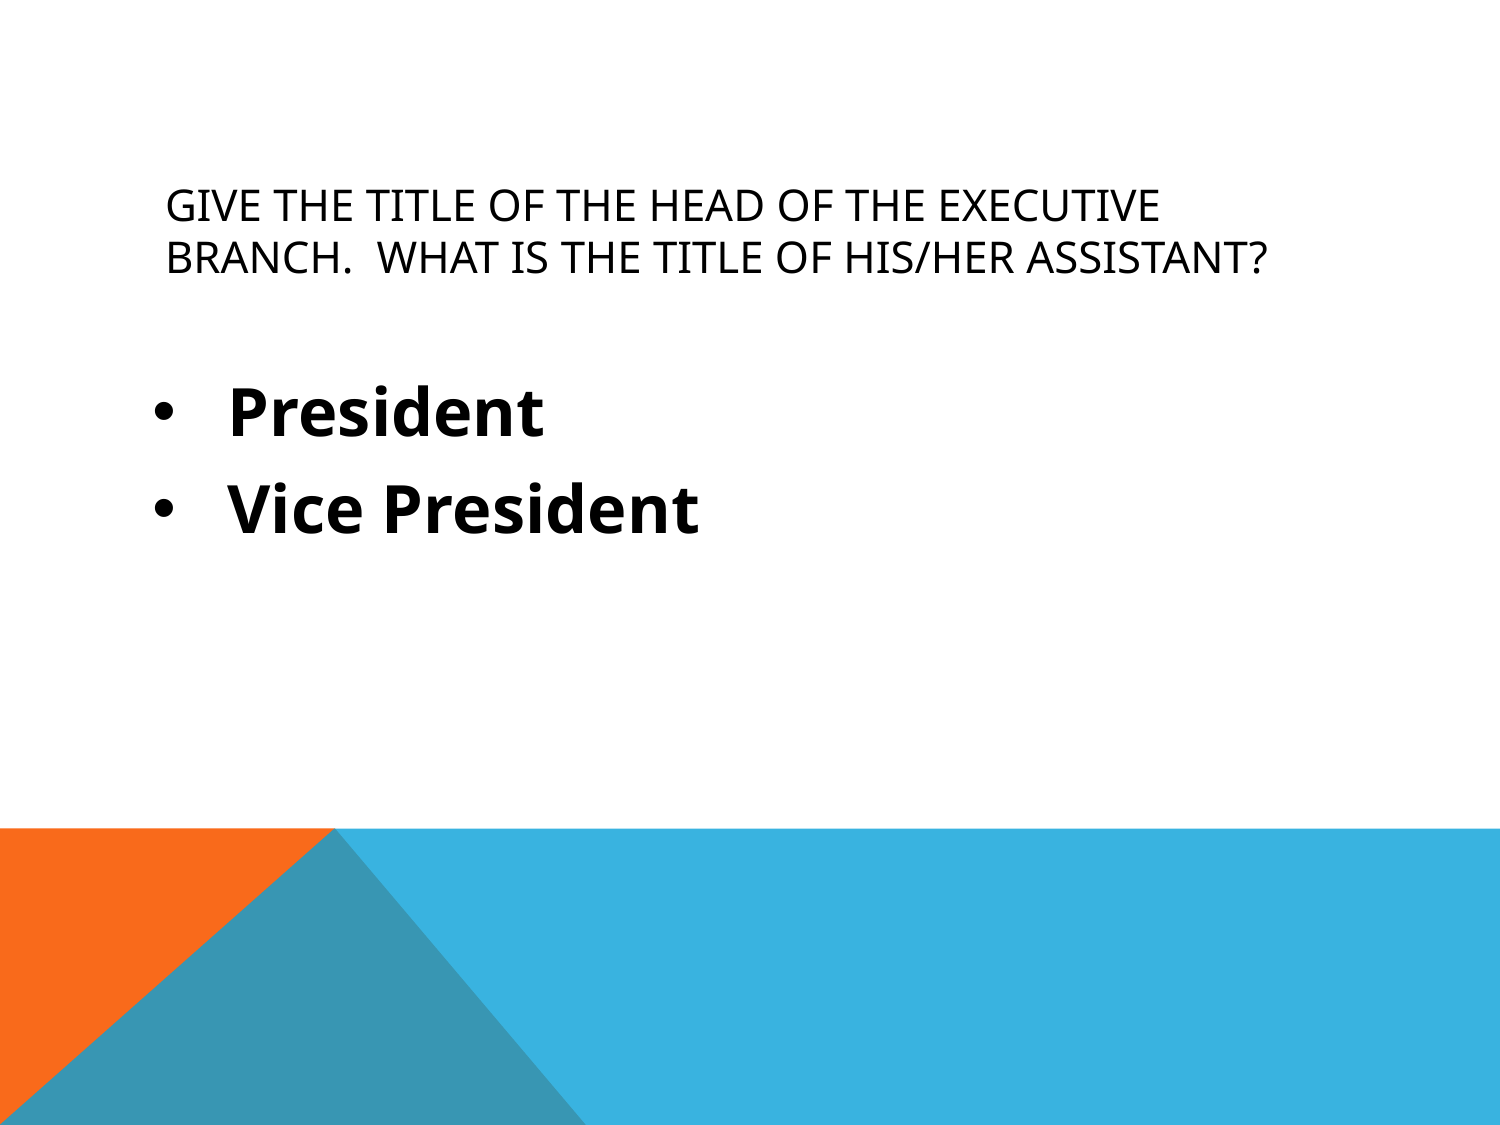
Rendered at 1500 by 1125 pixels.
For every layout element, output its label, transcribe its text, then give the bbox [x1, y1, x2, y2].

list President Vice President [137, 362, 1250, 700]
title Give the title of the head of the Executive Branch. What is the title of his/her assistant? [150, 162, 1303, 350]
